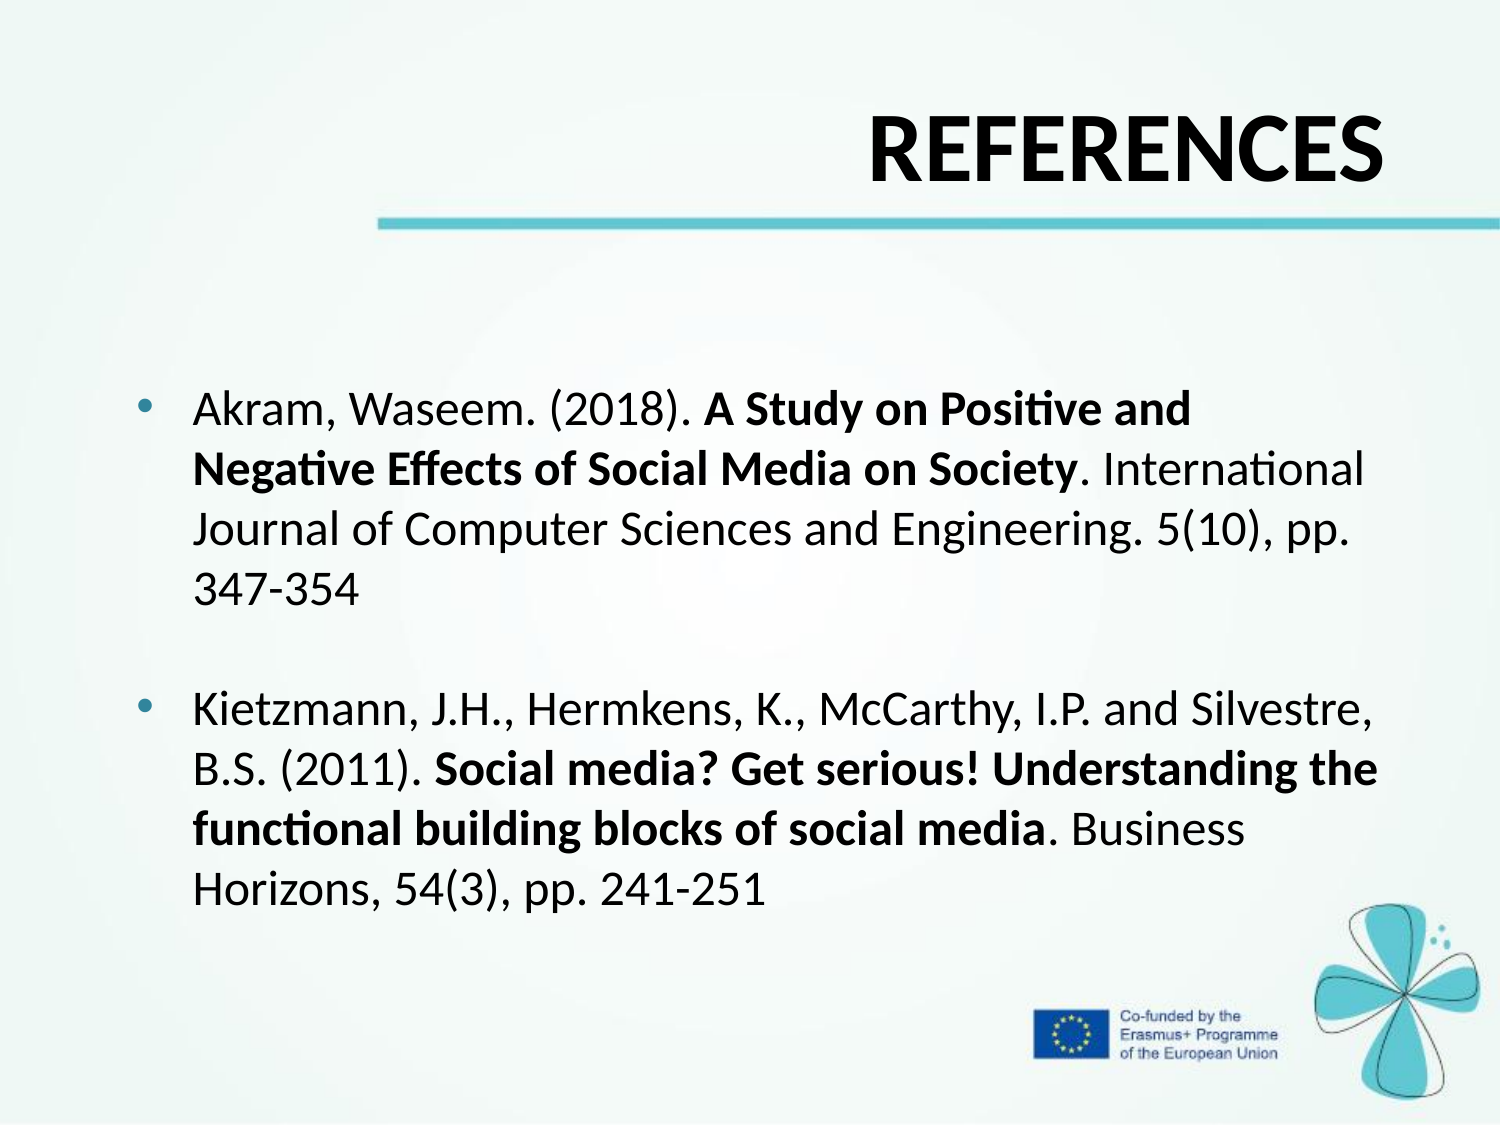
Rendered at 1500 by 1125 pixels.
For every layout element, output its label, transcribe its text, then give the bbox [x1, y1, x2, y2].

text_box Akram, Waseem. (2018). A Study on Positive and Negative Effects of Social Media on Society. International Journal of Computer Sciences and Engineering. 5(10), pp. 347-354 Kietzmann, J.H., Hermkens, K., McCarthy, I.P. and Silvestre, B.S. (2011). Social media? Get serious! Understanding the functional building blocks of social media. Business Horizons, 54(3), pp. 241-251 [121, 368, 1400, 923]
text_box REFERENCES [214, 73, 1402, 165]
picture [0, 0, 1500, 1125]
